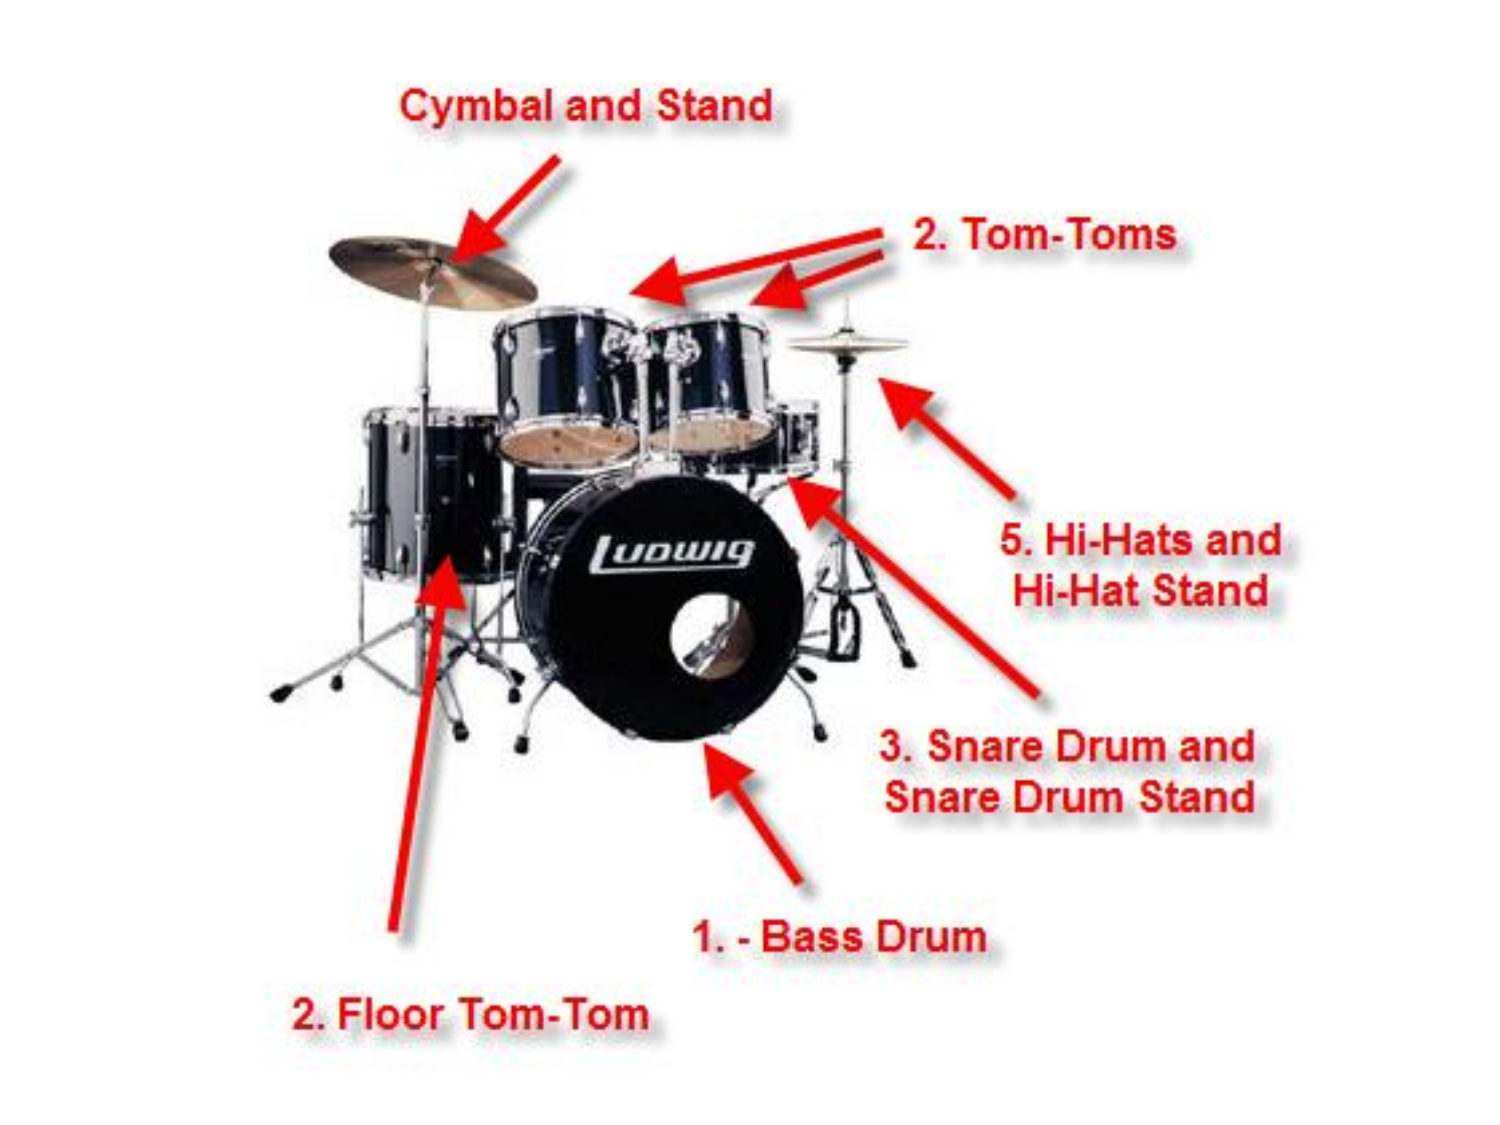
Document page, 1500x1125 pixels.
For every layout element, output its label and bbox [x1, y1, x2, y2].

list [137, 41, 1376, 1093]
